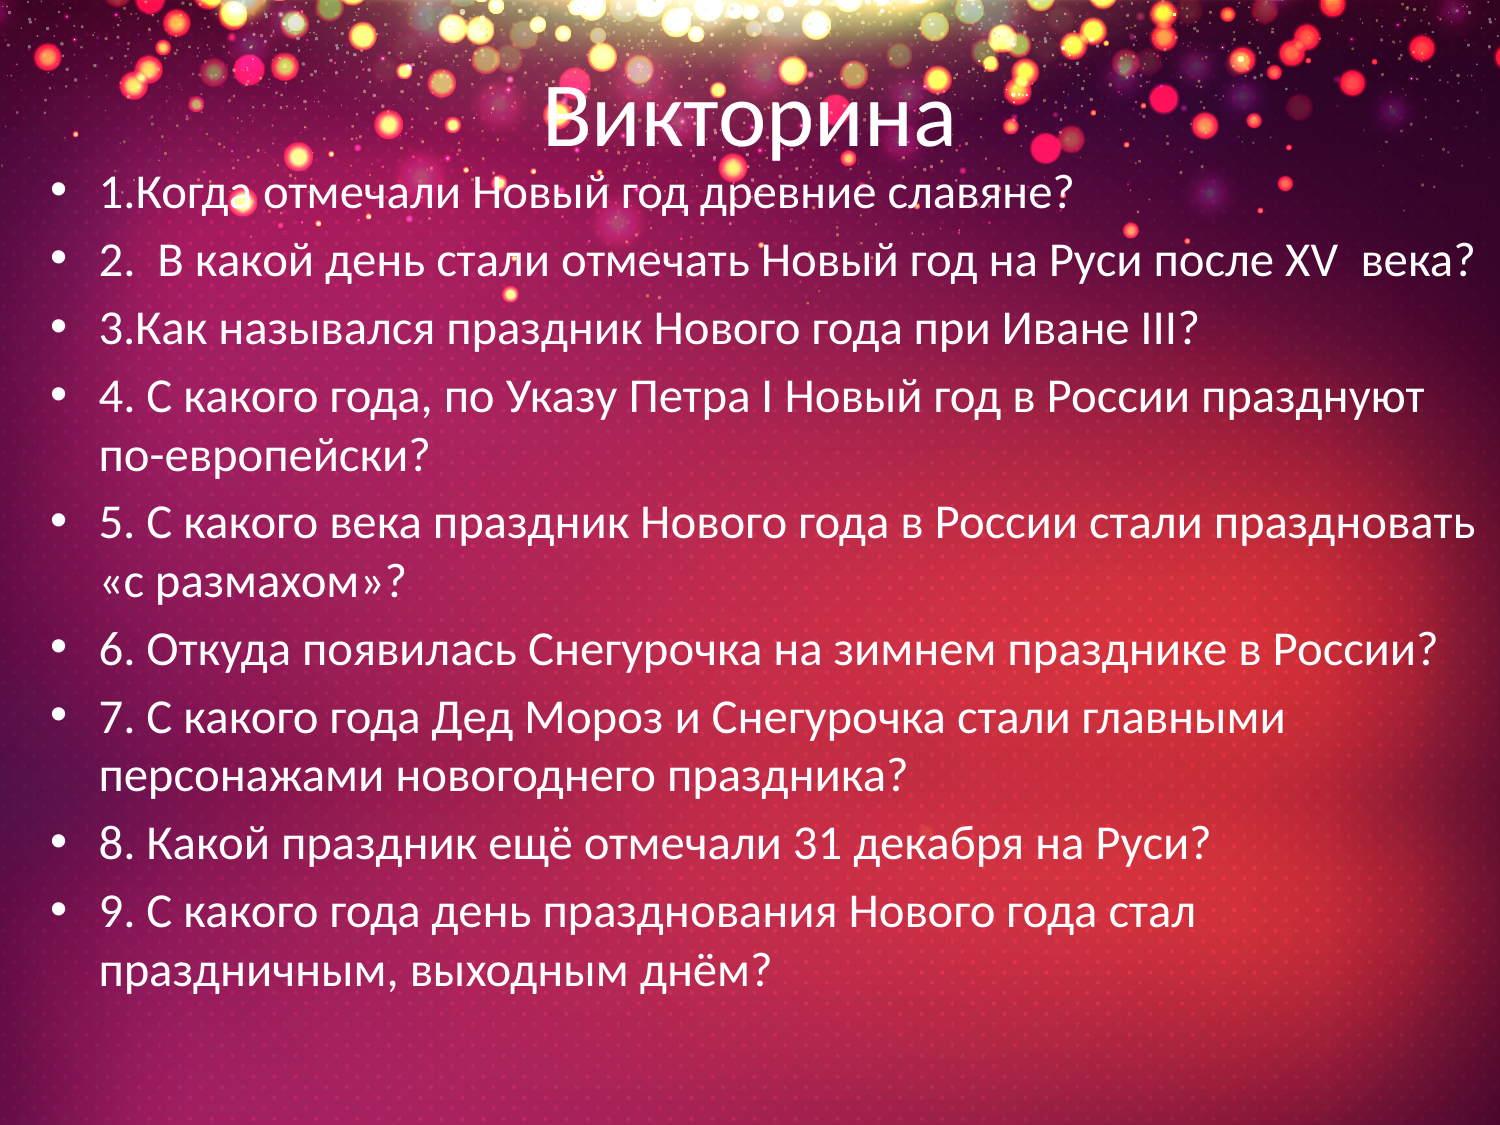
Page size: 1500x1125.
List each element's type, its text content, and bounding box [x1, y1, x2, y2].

list 1.Когда отмечали Новый год древние славяне? 2. В какой день стали отмечать Новый год на Руси после XV века? 3.Как назывался праздник Нового года при Иване III? 4. С какого года, по Указу Петра I Новый год в России празднуют по-европейски? 5. С какого века праздник Нового года в России стали праздновать «с размахом»? 6. Откуда появилась Снегурочка на зимнем празднике в России? 7. С какого года Дед Мороз и Снегурочка стали главными персонажами новогоднего праздника? 8. Какой праздник ещё отмечали 31 декабря на Руси? 9. С какого года день празднования Нового года стал праздничным, выходным днём? [35, 152, 1500, 1090]
title Викторина [75, 24, 1425, 152]
picture [0, 0, 1500, 1125]
